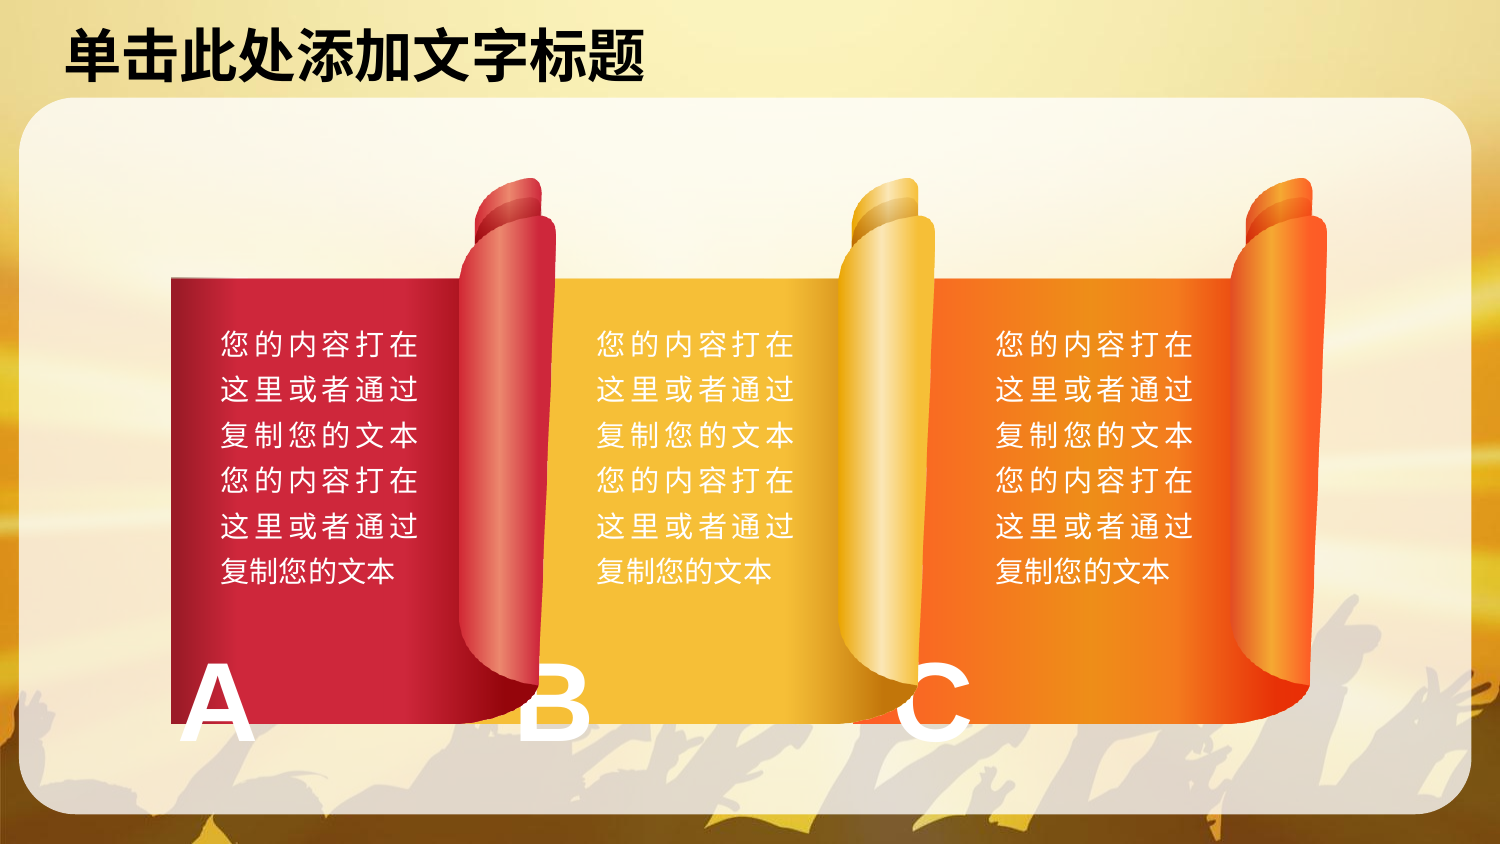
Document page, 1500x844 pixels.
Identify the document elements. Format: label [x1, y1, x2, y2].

text_box [162, 178, 556, 755]
text_box [935, 178, 1327, 755]
text_box [556, 178, 935, 755]
picture [0, 0, 1500, 844]
